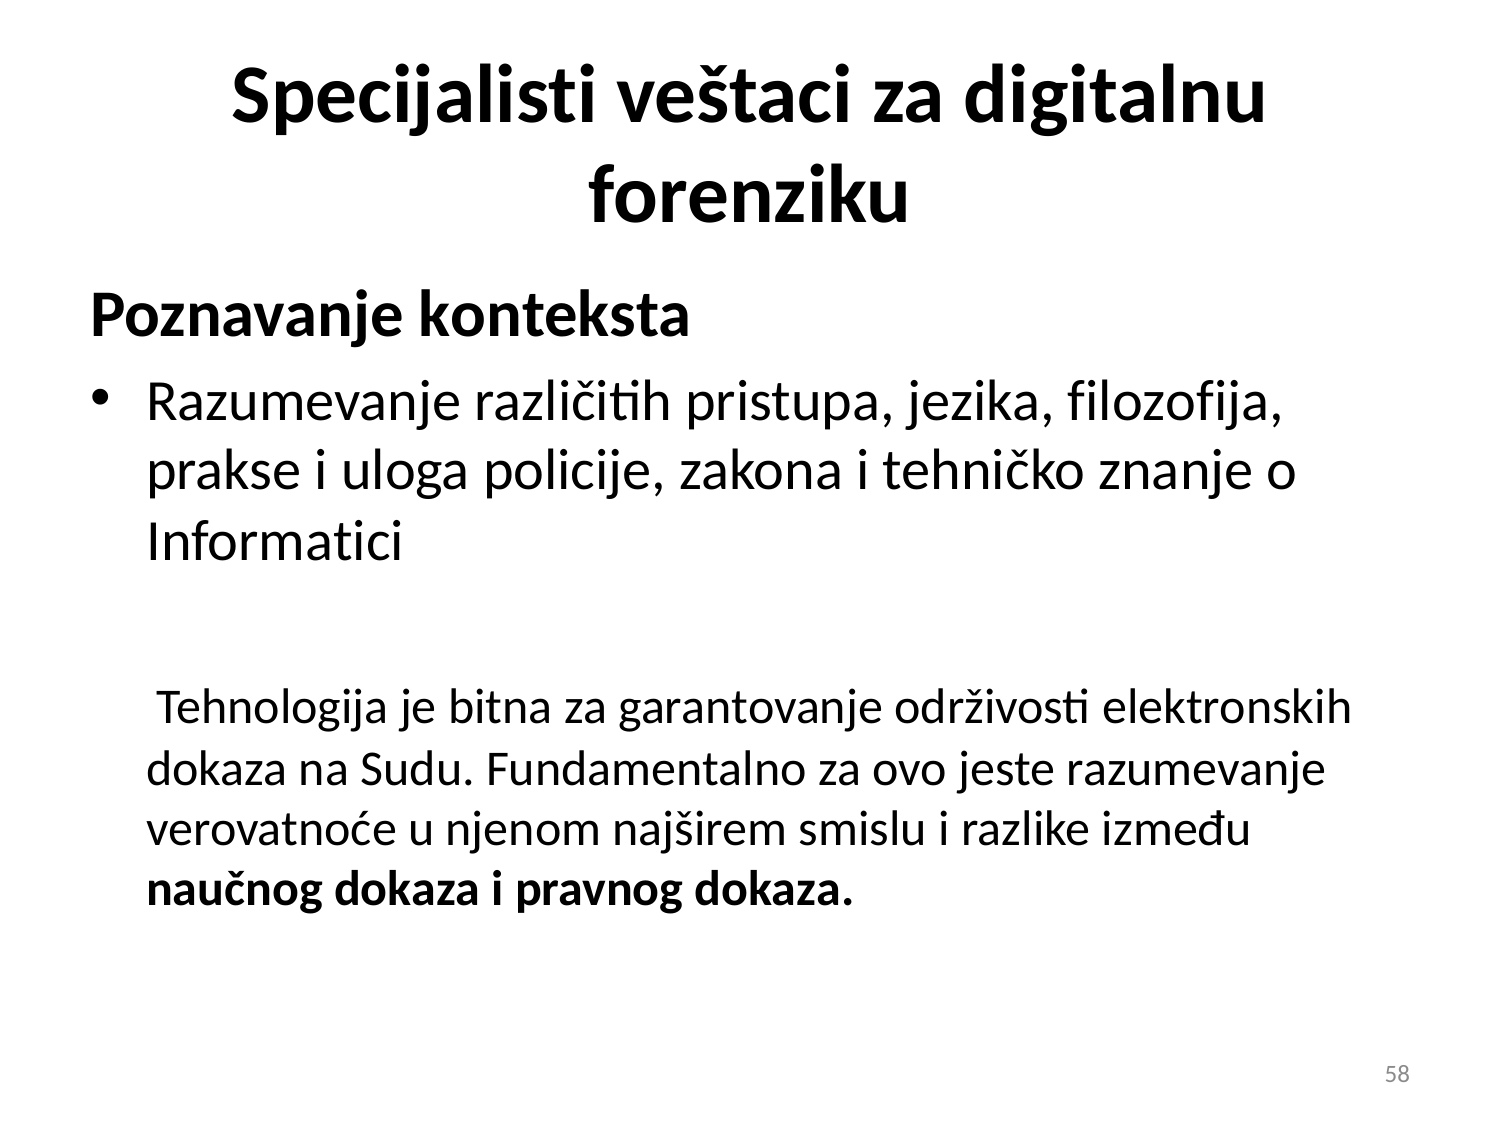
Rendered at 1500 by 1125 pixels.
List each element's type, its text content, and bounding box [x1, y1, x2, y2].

title Specijalisti veštaci za digitalnu forenziku [74, 44, 1426, 233]
list Poznavanje konteksta Razumevanje različitih pristupa, jezika, filozofija, prakse i uloga policije, zakona i tehničko znanje o Informatici Tehnologija je bitna za garantovanje održivosti elektronskih dokaza na Sudu. Fundamentalno za ovo jeste razumevanje verovatnoće u njenom najširem smislu i razlike između naučnog dokaza i pravnog dokaza. [74, 262, 1426, 1006]
slide_number 58 [1074, 1042, 1425, 1103]
